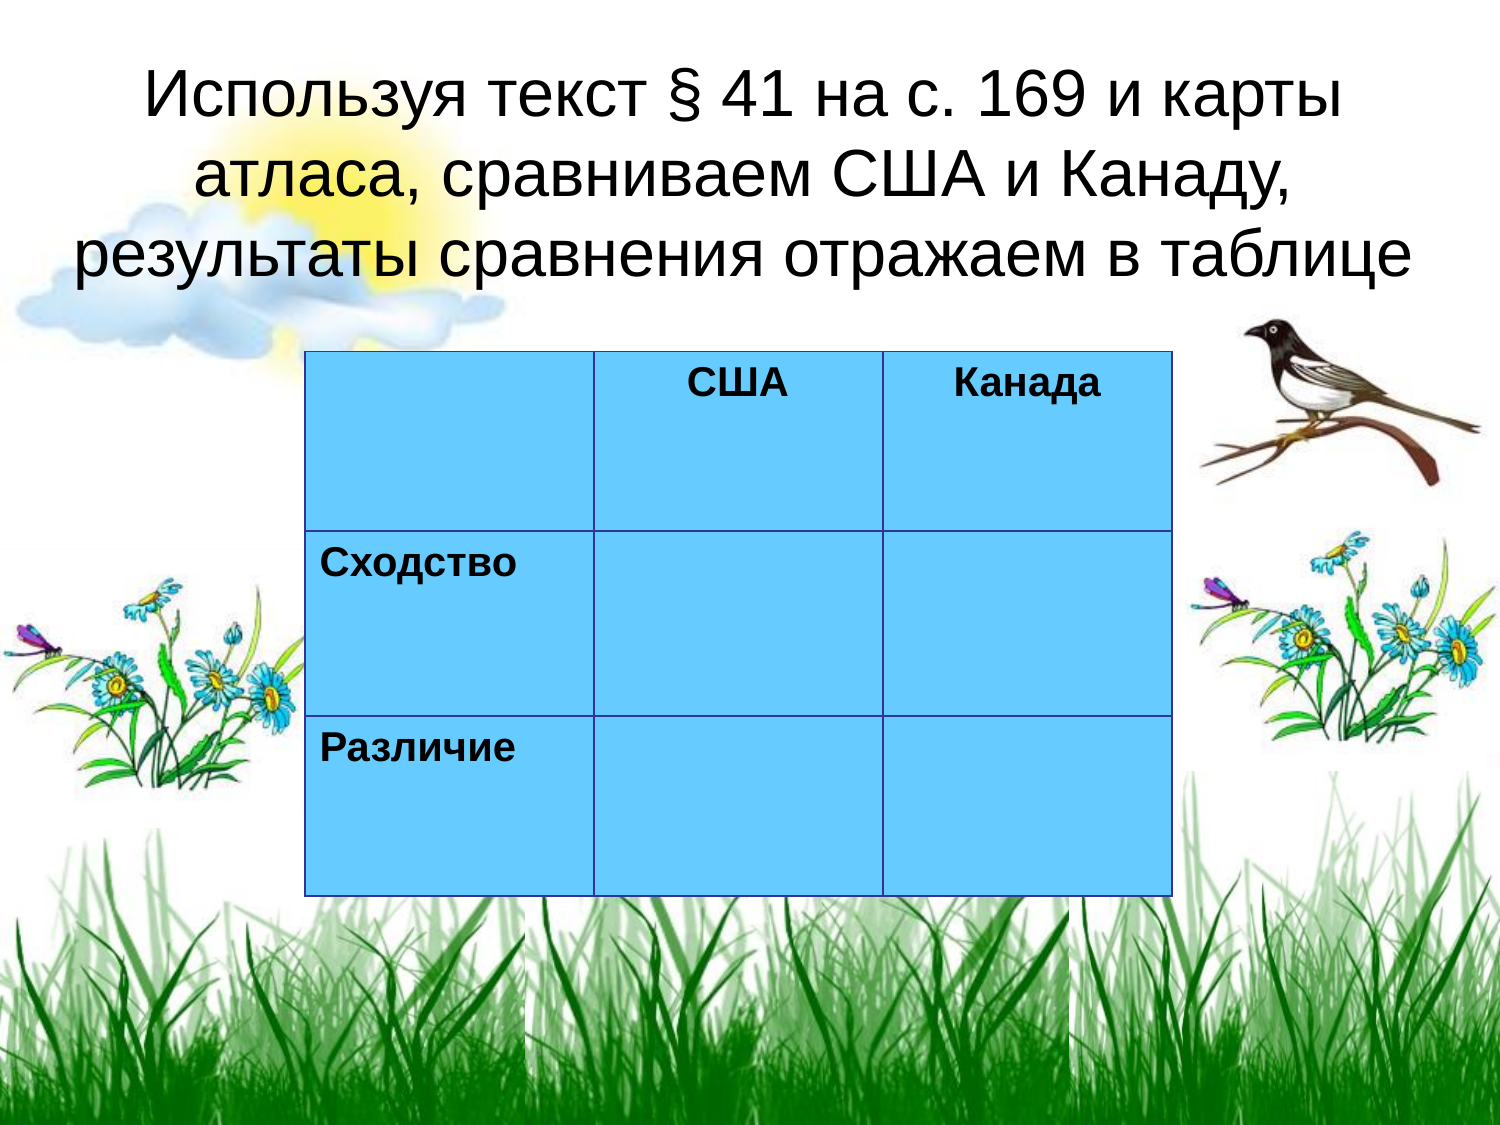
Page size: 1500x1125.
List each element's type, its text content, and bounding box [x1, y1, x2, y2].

table_cell [884, 717, 1171, 769]
table_cell [595, 717, 882, 769]
title Используя текст § 41 на с. 169 и карты атласа, сравниваем США и Канаду, результаты сравнения отражаем в таблице [23, 34, 1466, 305]
table_cell Различие [316, 717, 593, 826]
table_cell [884, 532, 1171, 715]
table_header США [595, 352, 882, 530]
picture [0, 1, 1500, 1125]
table_cell [595, 532, 882, 715]
table_header [306, 352, 593, 530]
table_cell Сходство [306, 532, 593, 715]
table_header Канада [884, 352, 1171, 530]
